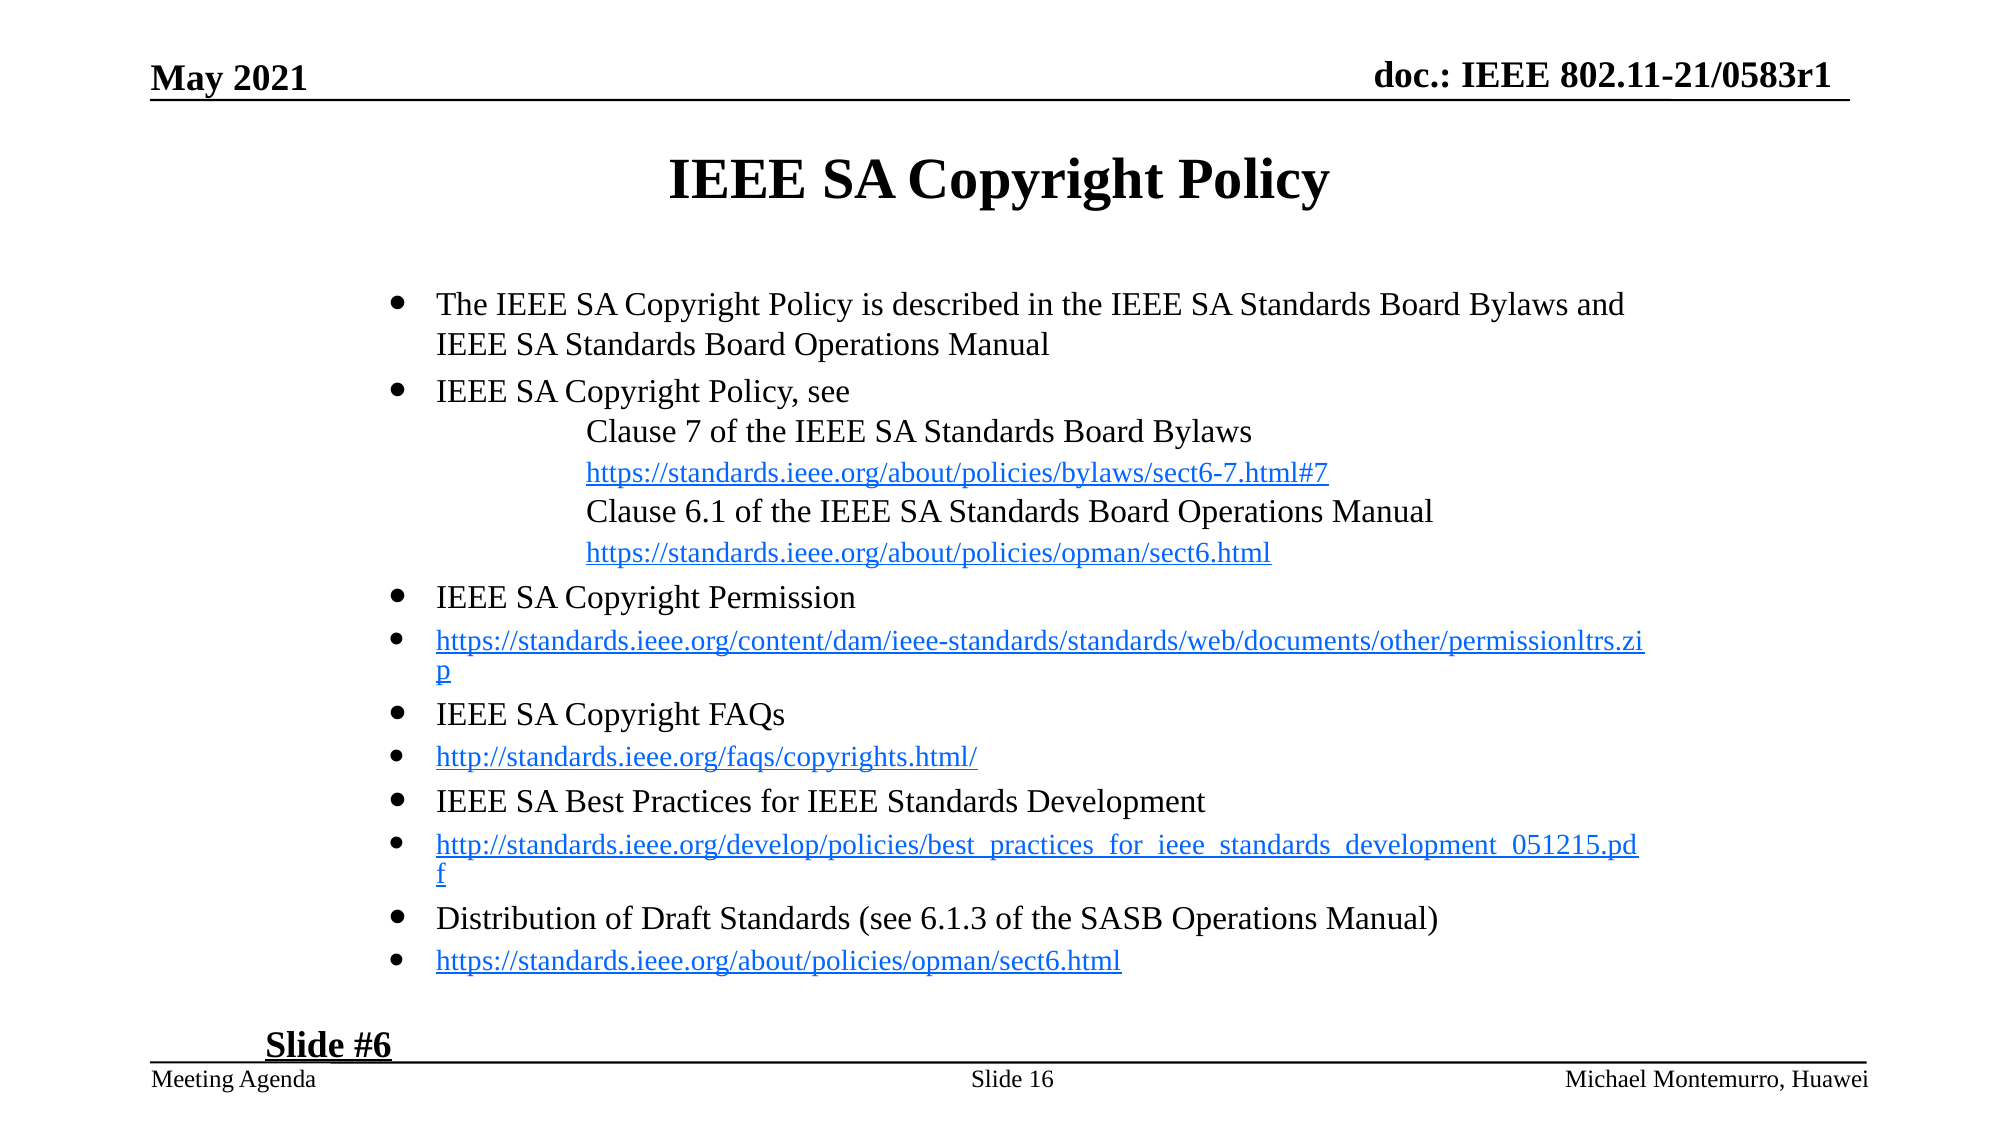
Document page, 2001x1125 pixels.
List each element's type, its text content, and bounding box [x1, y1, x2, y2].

slide_number Slide 16 [970, 1062, 1055, 1094]
text_box IEEE SA Copyright Policy [362, 87, 1638, 263]
text_box Slide #6 [250, 1012, 407, 1073]
list The IEEE SA Copyright Policy is described in the IEEE SA Standards Board Bylaws and IEEE SA Standards Board Operations Manual IEEE SA Copyright Policy, see Clause 7 of the IEEE SA Standards Board Bylaws https://standards.ieee.org/about/policies/bylaws/sect6-7.html#7 Clause 6.1 of the IEEE SA Standards Board Operations Manual https://standards.ieee.org/about/policies/opman/sect6.html IEEE SA Copyright Permission https://standards.ieee.org/content/dam/ieee-standards/standards/web/documents/other/permissionltrs.zip IEEE SA Copyright FAQs http://standards.ieee.org/faqs/copyrights.html/ IEEE SA Best Practices for IEEE Standards Development http://standards.ieee.org/develop/policies/best_practices_for_ieee_standards_development_051215.pdf Distribution of Draft Standards (see 6.1.3 of the SASB Operations Manual) https://standards.ieee.org/about/policies/opman/sect6.html [362, 275, 1663, 1038]
footer Michael Montemurro, Huawei [1455, 1062, 1870, 1094]
